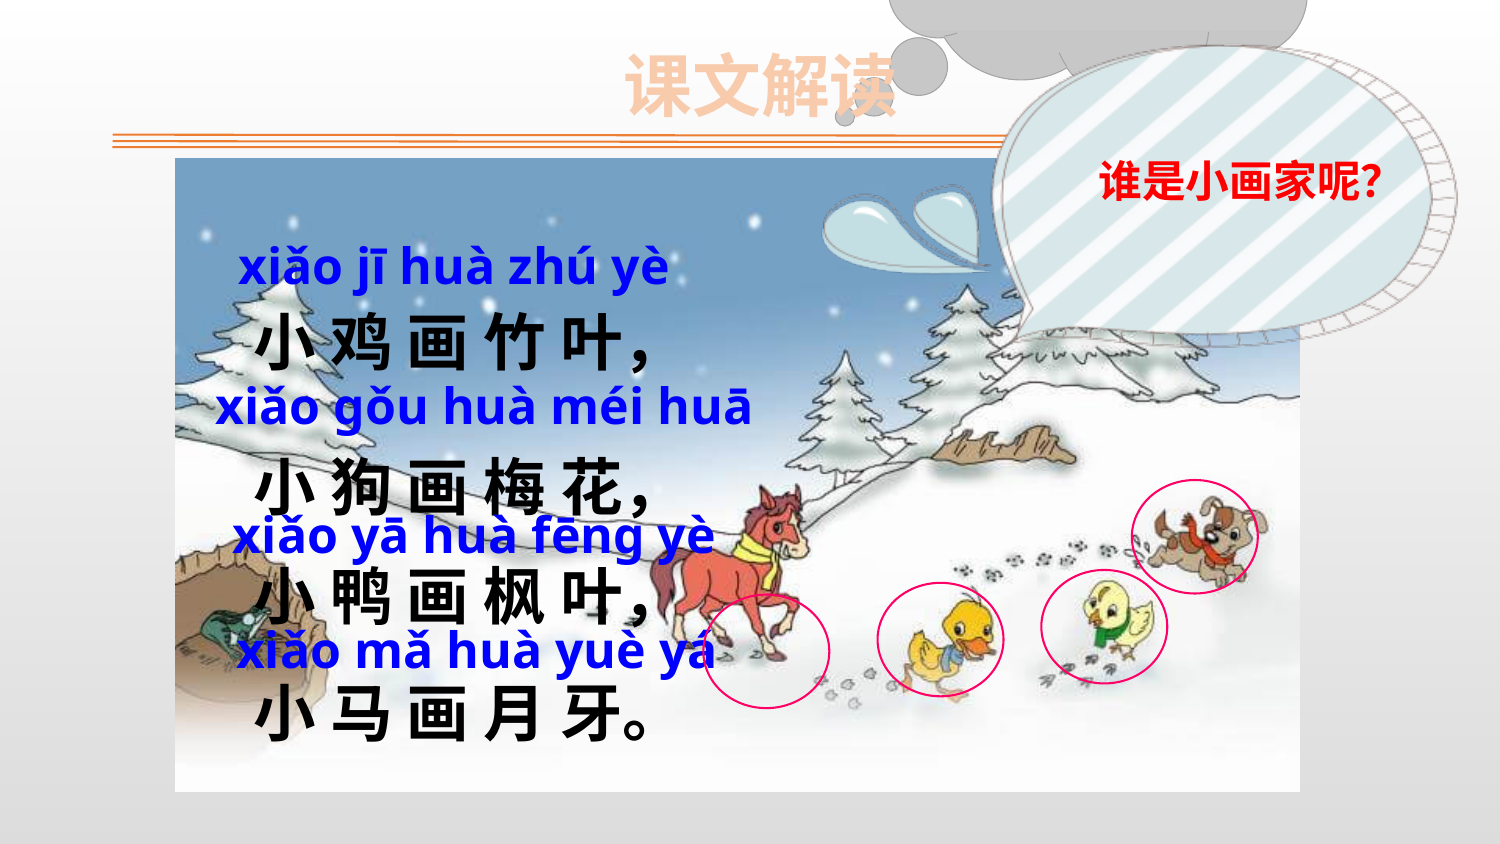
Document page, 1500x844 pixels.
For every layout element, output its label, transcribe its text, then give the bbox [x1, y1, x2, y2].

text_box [877, 0, 1374, 36]
text_box 课文解读 [612, 36, 797, 131]
picture [175, 36, 1469, 792]
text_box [112, 134, 797, 148]
